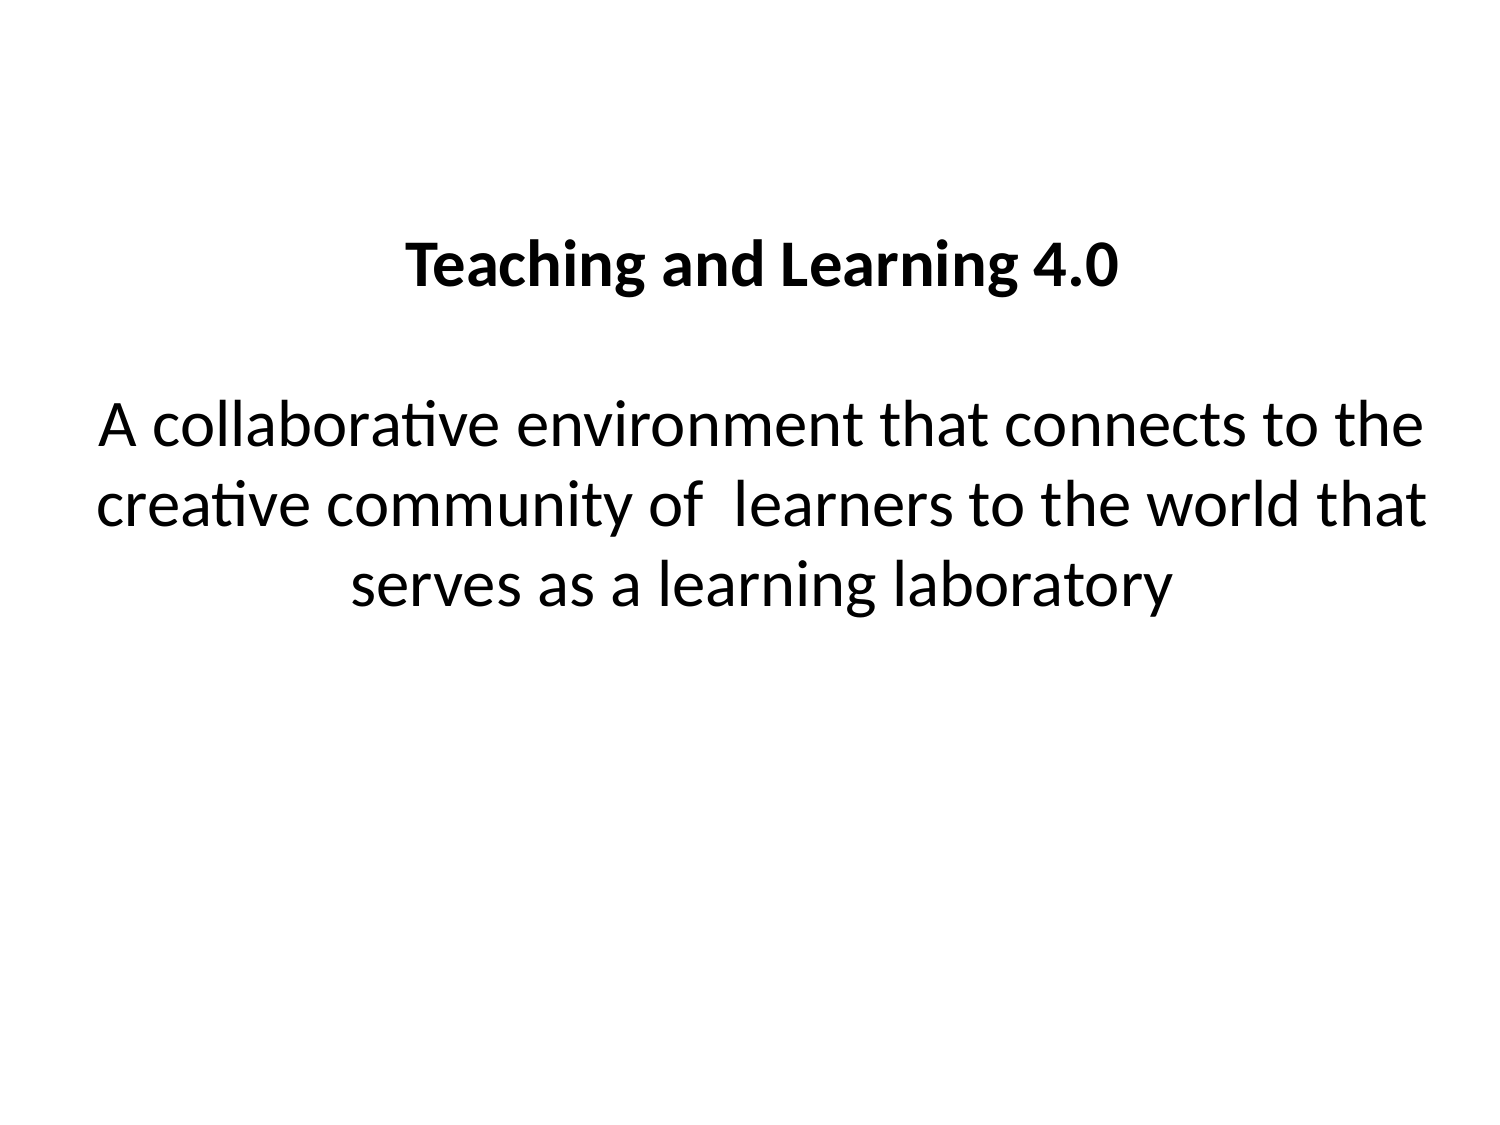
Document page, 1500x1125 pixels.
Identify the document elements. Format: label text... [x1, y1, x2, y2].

text_box Teaching and Learning 4.0 A collaborative environment that connects to the creative community of learners to the world that serves as a learning laboratory [75, 212, 1450, 627]
